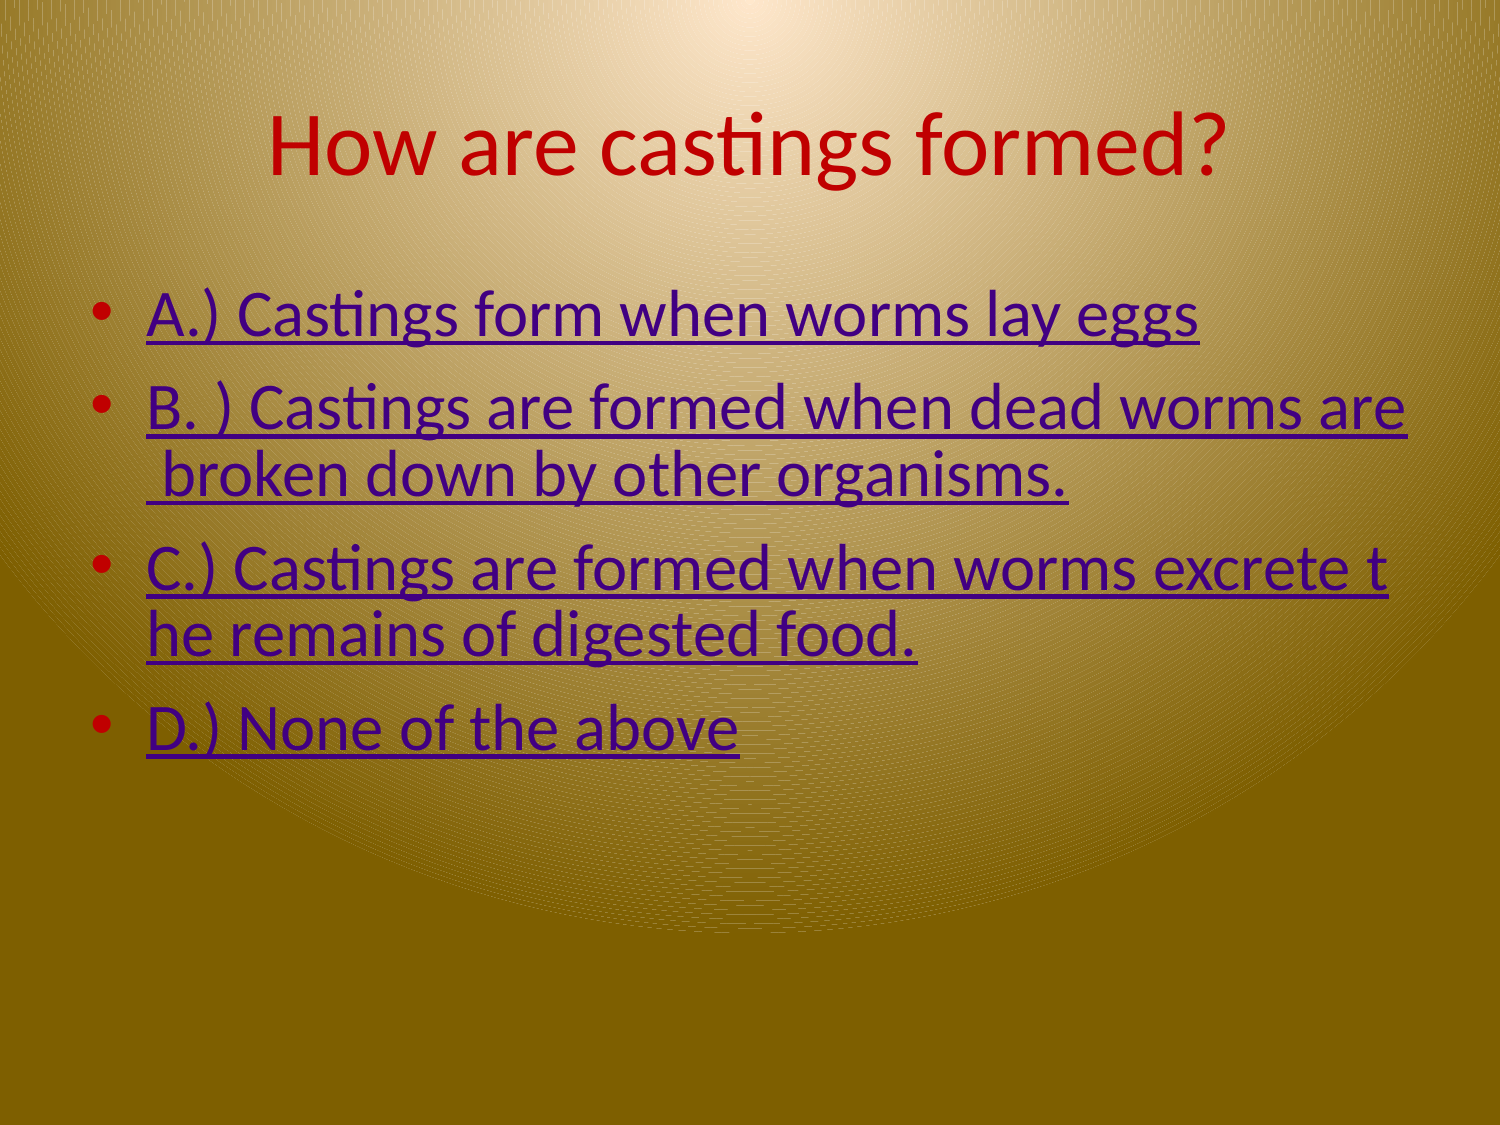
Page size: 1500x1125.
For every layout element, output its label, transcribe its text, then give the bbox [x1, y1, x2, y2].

list A.) Castings form when worms lay eggs B. ) Castings are formed when dead worms are broken down by other organisms. C.) Castings are formed when worms excrete the remains of digested food. D.) None of the above [75, 262, 1425, 1005]
title How are castings formed? [75, 45, 1425, 233]
